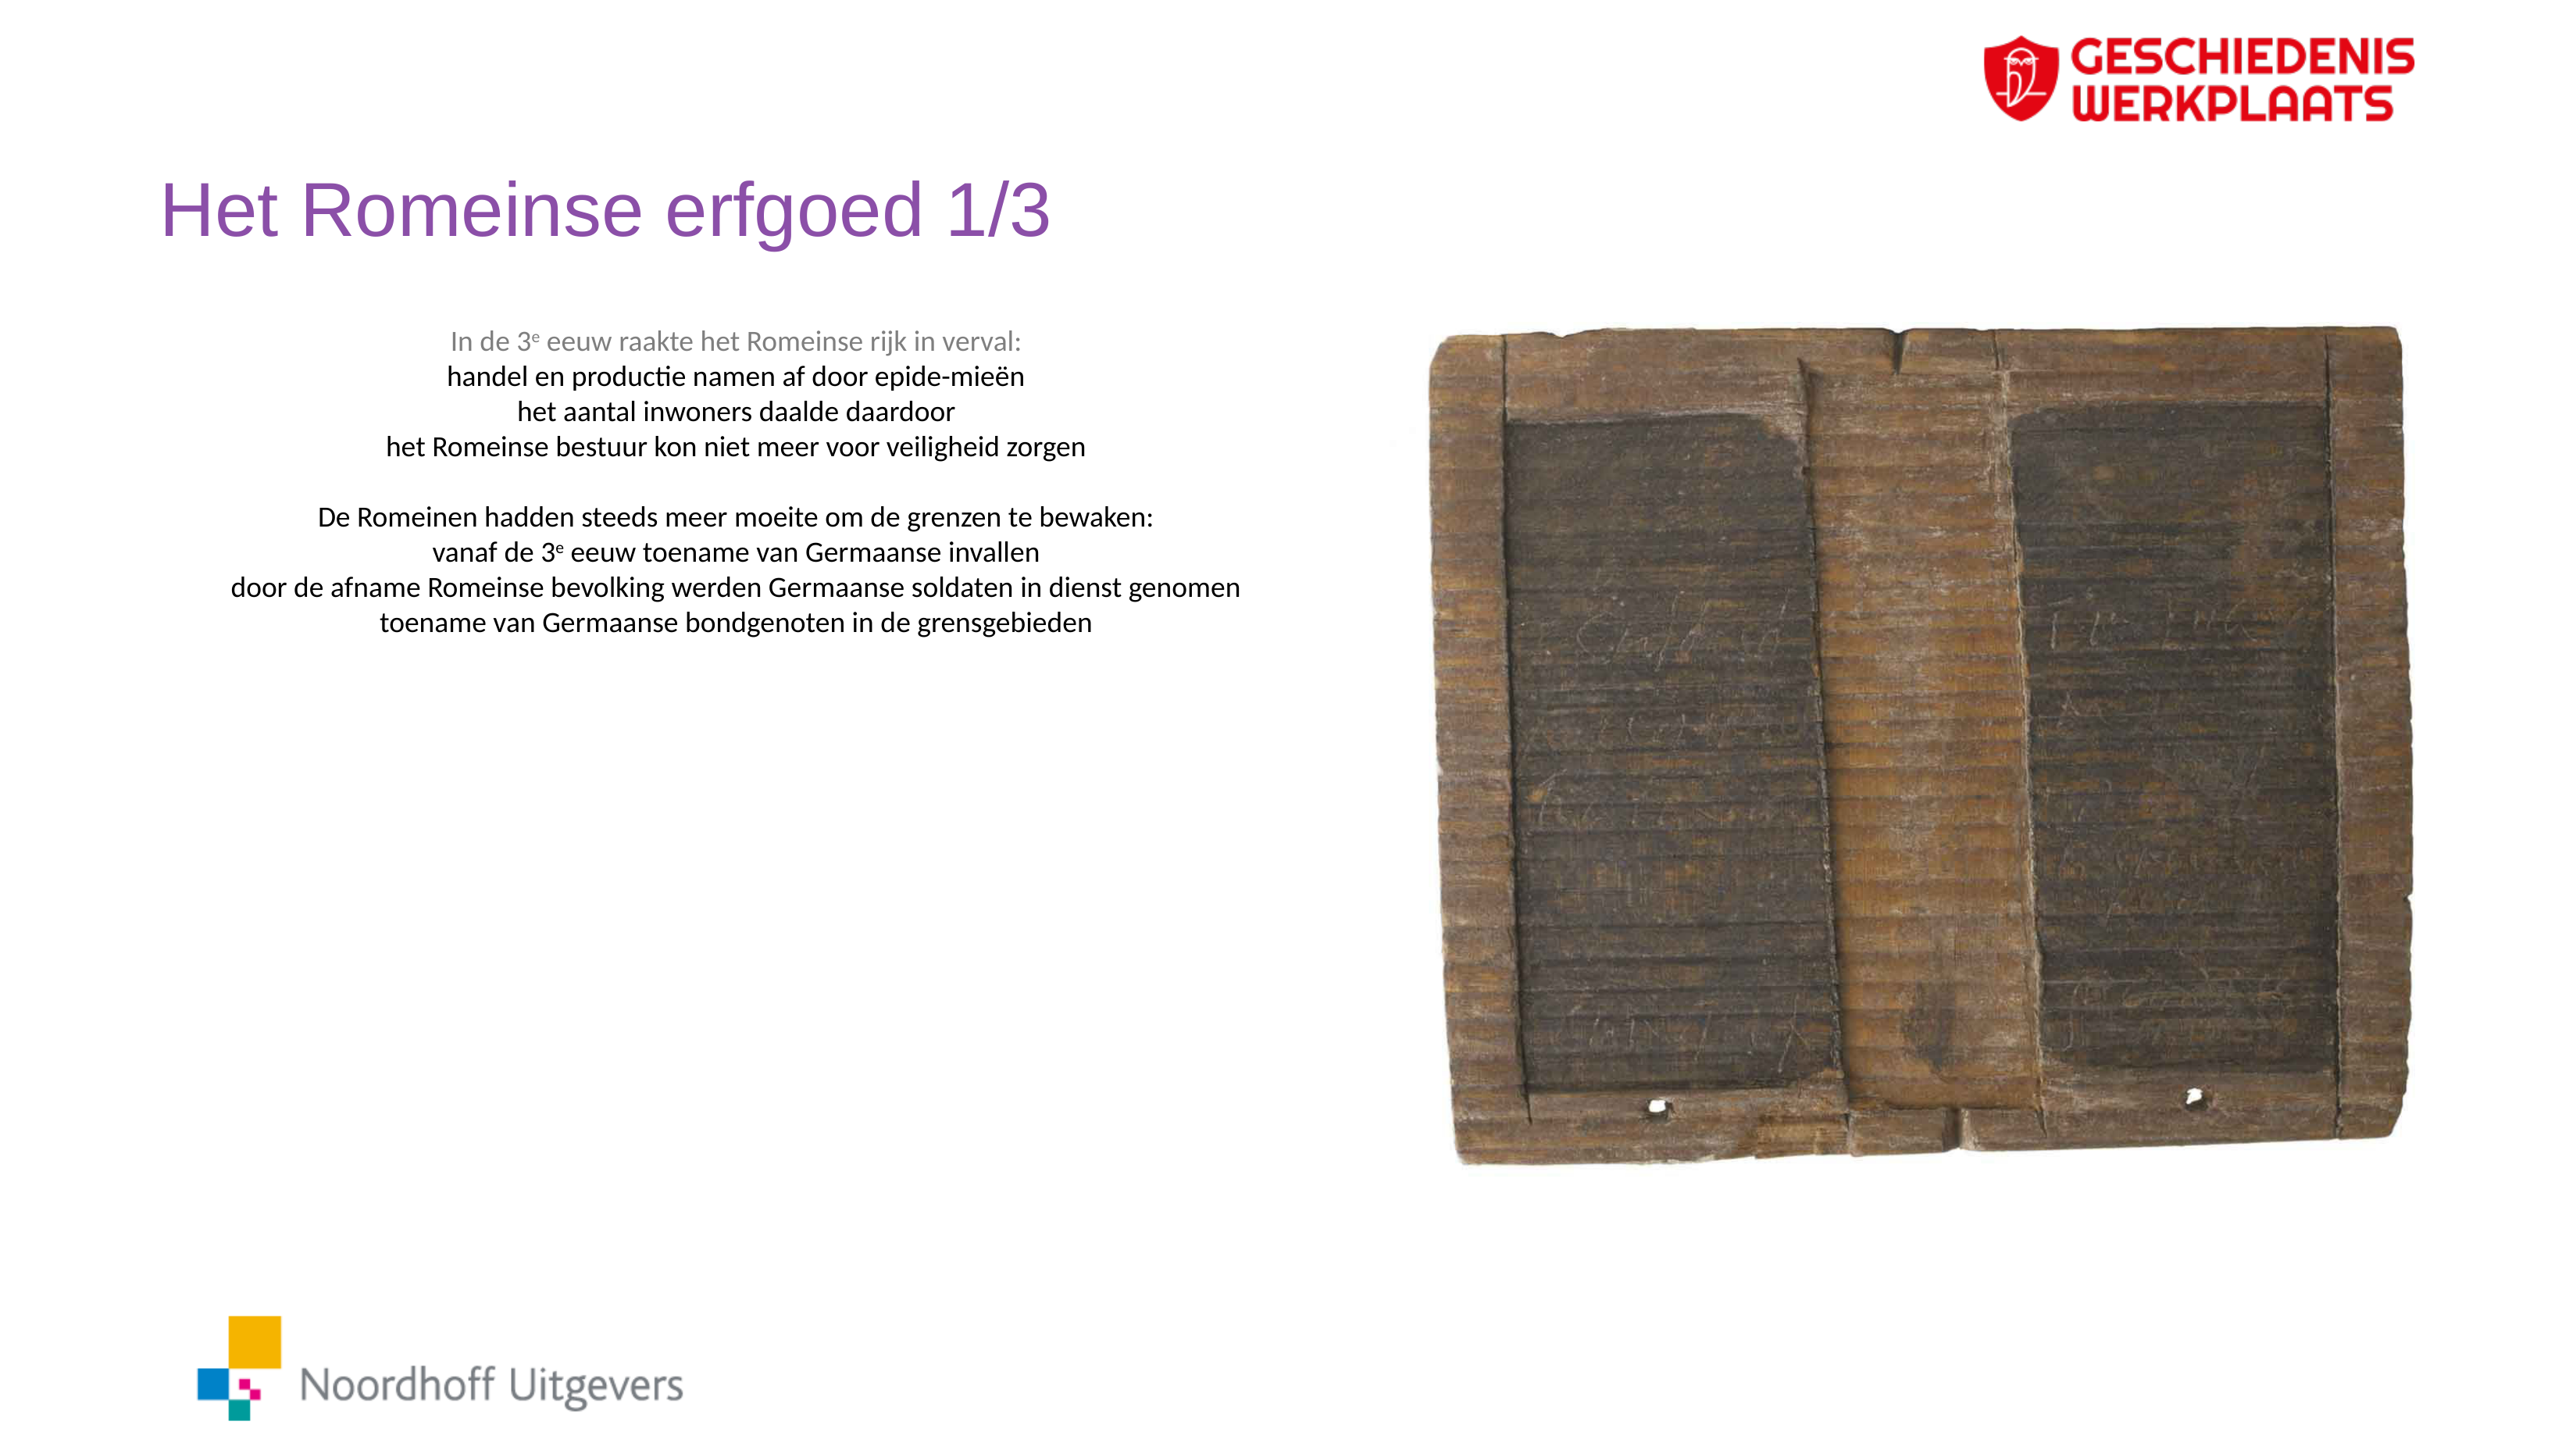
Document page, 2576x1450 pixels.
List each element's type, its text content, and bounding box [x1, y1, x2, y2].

title Het Romeinse erfgoed 1/3 [159, 159, 2416, 266]
picture [1610, 0, 2576, 161]
picture [1390, 322, 2417, 1177]
list In de 3e eeuw raakte het Romeinse rijk in verval: handel en productie namen af door epide-mieën het aantal inwoners daalde daardoor het Romeinse bestuur kon niet meer voor veiligheid zorgen De Romeinen hadden steeds meer moeite om de grenzen te bewaken: vanaf de 3e eeuw toename van Germaanse invallen door de afname Romeinse bevolking werden Germaanse soldaten in dienst genomen toename van Germaanse bondgenoten in de grensgebieden [159, 322, 1328, 1288]
picture [159, 1288, 802, 1449]
